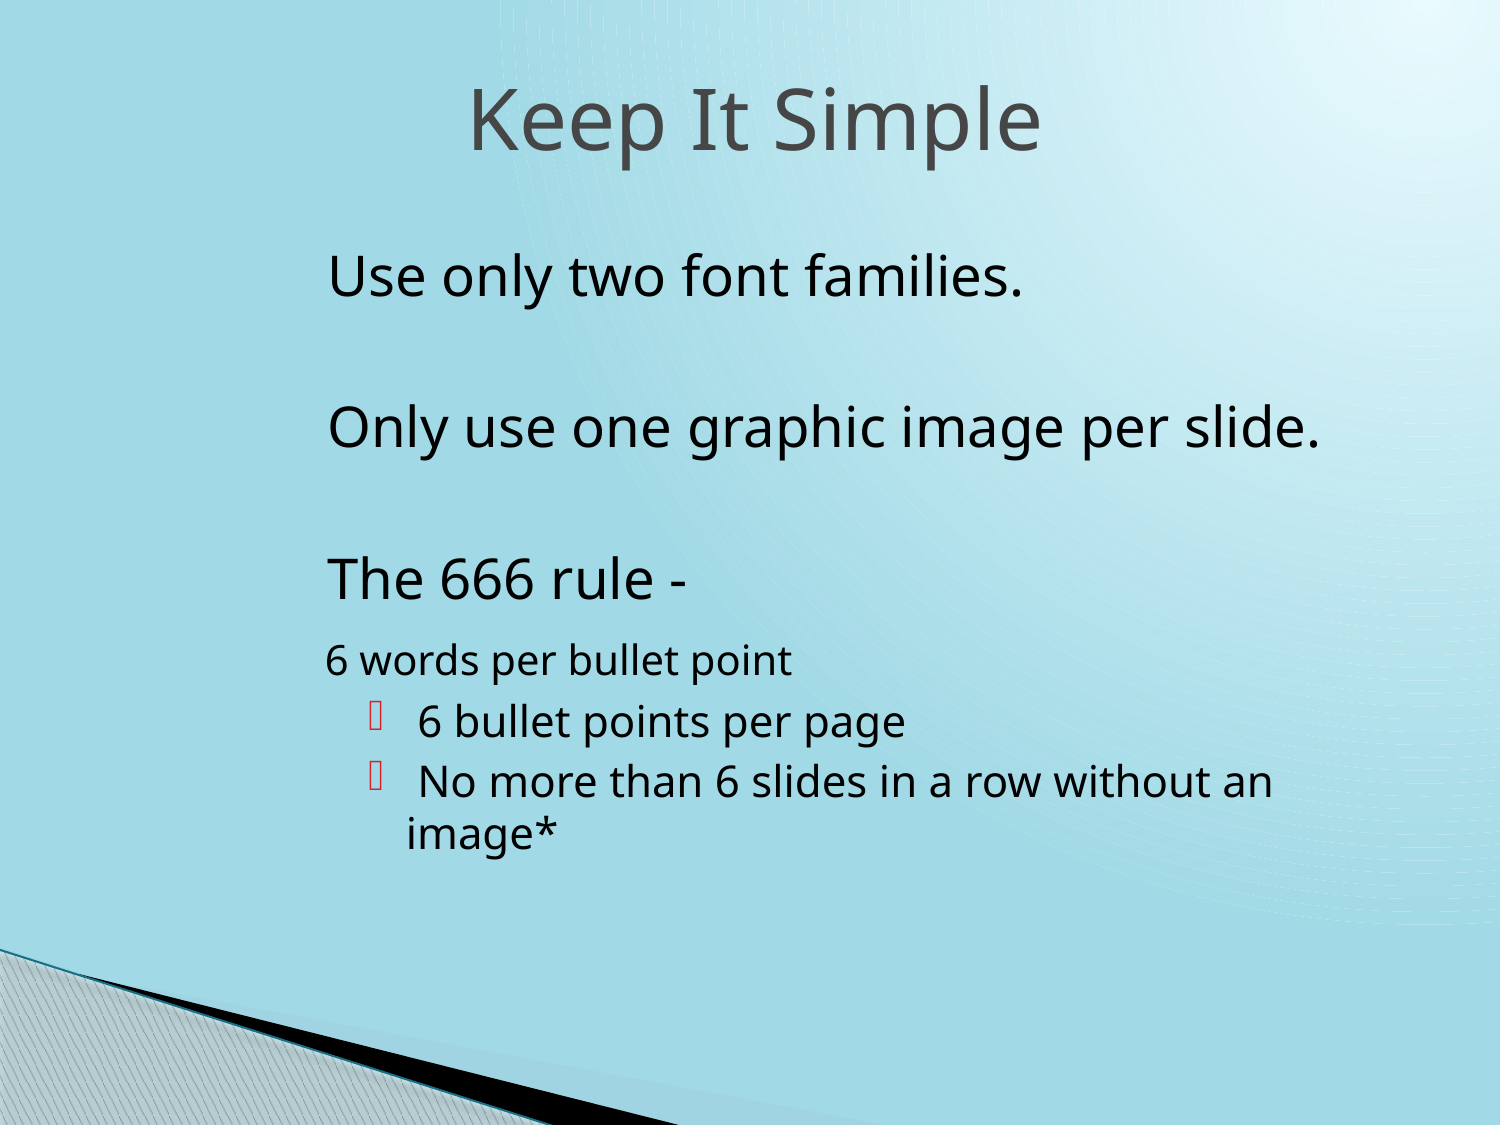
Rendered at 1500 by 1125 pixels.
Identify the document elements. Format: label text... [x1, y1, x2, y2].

title Keep It Simple [362, 0, 1500, 233]
list Use only two font families. Only use one graphic image per slide. The 666 rule - 6 words per bullet point 6 bullet points per page No more than 6 slides in a row without an image* [249, 232, 1425, 986]
